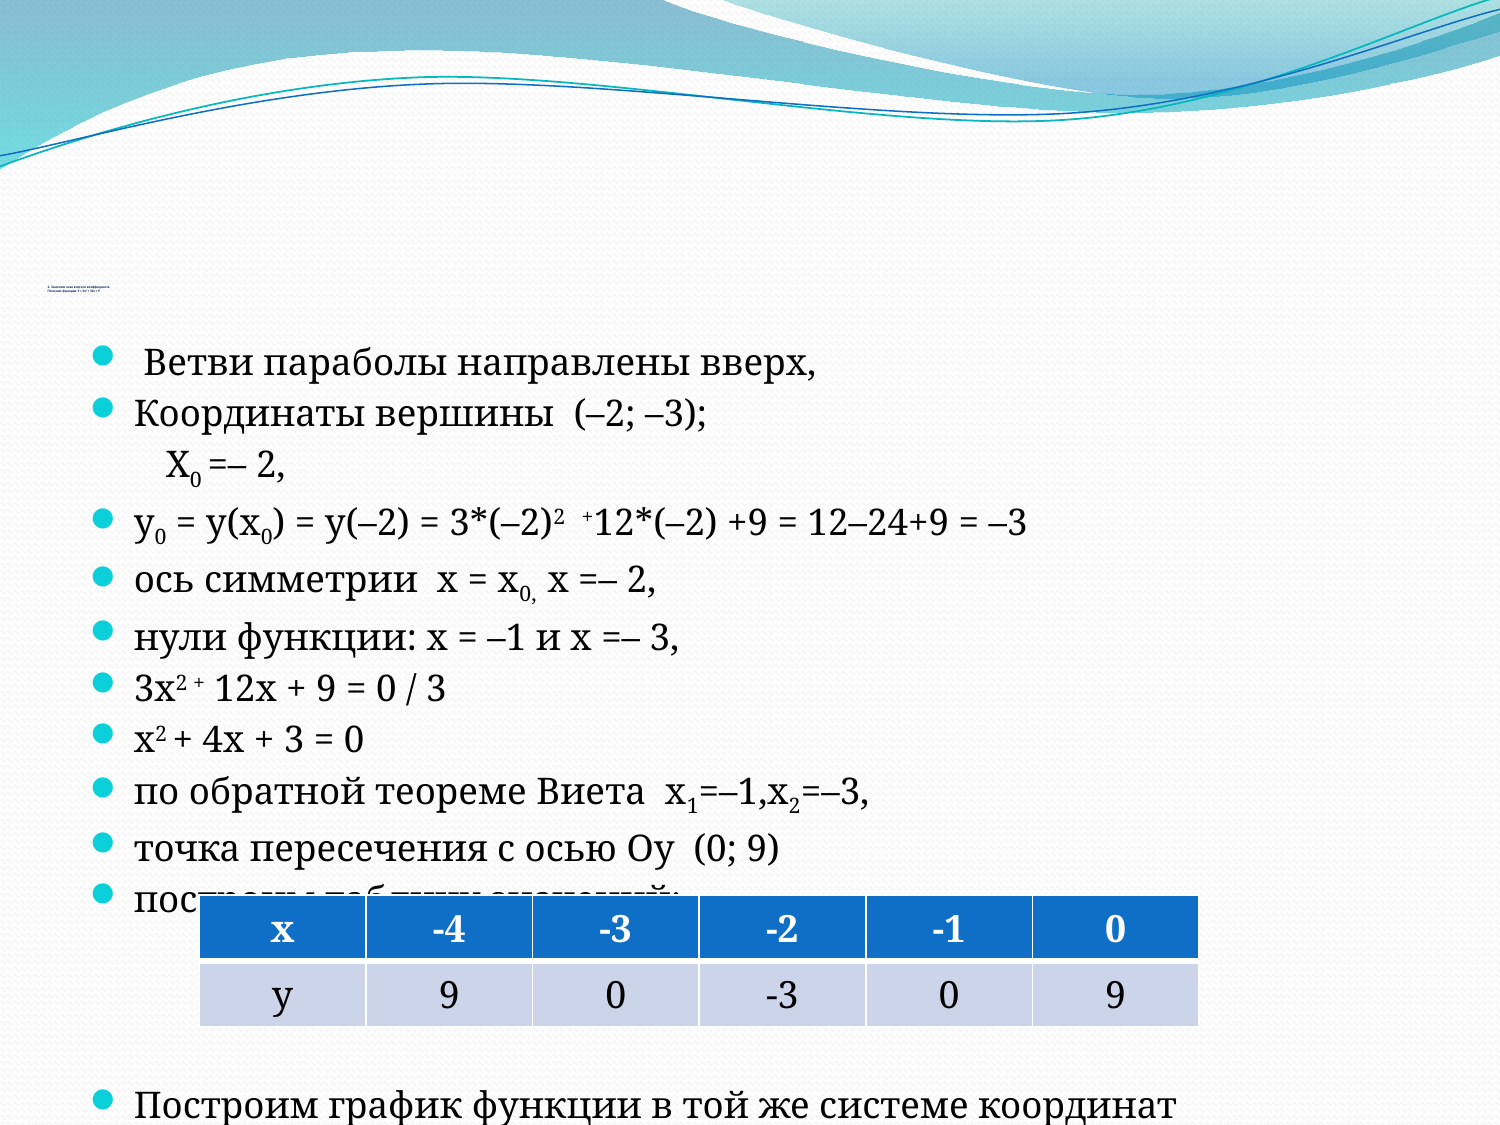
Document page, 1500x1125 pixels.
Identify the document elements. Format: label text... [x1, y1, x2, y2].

table_header -1 [867, 896, 1032, 958]
table_cell 9 [367, 964, 532, 1026]
table_header 0 [1033, 896, 1198, 958]
table_header -3 [533, 896, 698, 958]
table_header -4 [367, 896, 532, 958]
table_cell у [200, 964, 365, 1026]
table_cell -3 [700, 964, 865, 1026]
table_cell 9 [1033, 964, 1198, 1026]
table_header -2 [700, 896, 865, 958]
table_cell 0 [533, 964, 698, 1026]
table_header х [200, 896, 365, 958]
list Ветви параболы направлены вверх, Координаты вершины (–2; –3); Х0 =– 2, у0 = у(х0) = у(–2) = 3*(–2)2 +12*(–2) +9 = 12–24+9 = –3 ось симметрии х = х0, х =– 2, нули функции: х = –1 и х =– 3, 3x2 + 12x + 9 = 0 / 3 x2 + 4x + 3 = 0 по обратной теореме Виета х1=–1,х2=–3, точка пересечения с осью Оу (0; 9) построим таблицу значений: Построим график функции в той же системе координат [75, 331, 1425, 1125]
table_cell 0 [867, 964, 1032, 1026]
title 2. Заменим знак второго коэффициента. Получим функцию Y = 3x2 + 12x + 9 [46, 128, 1395, 293]
